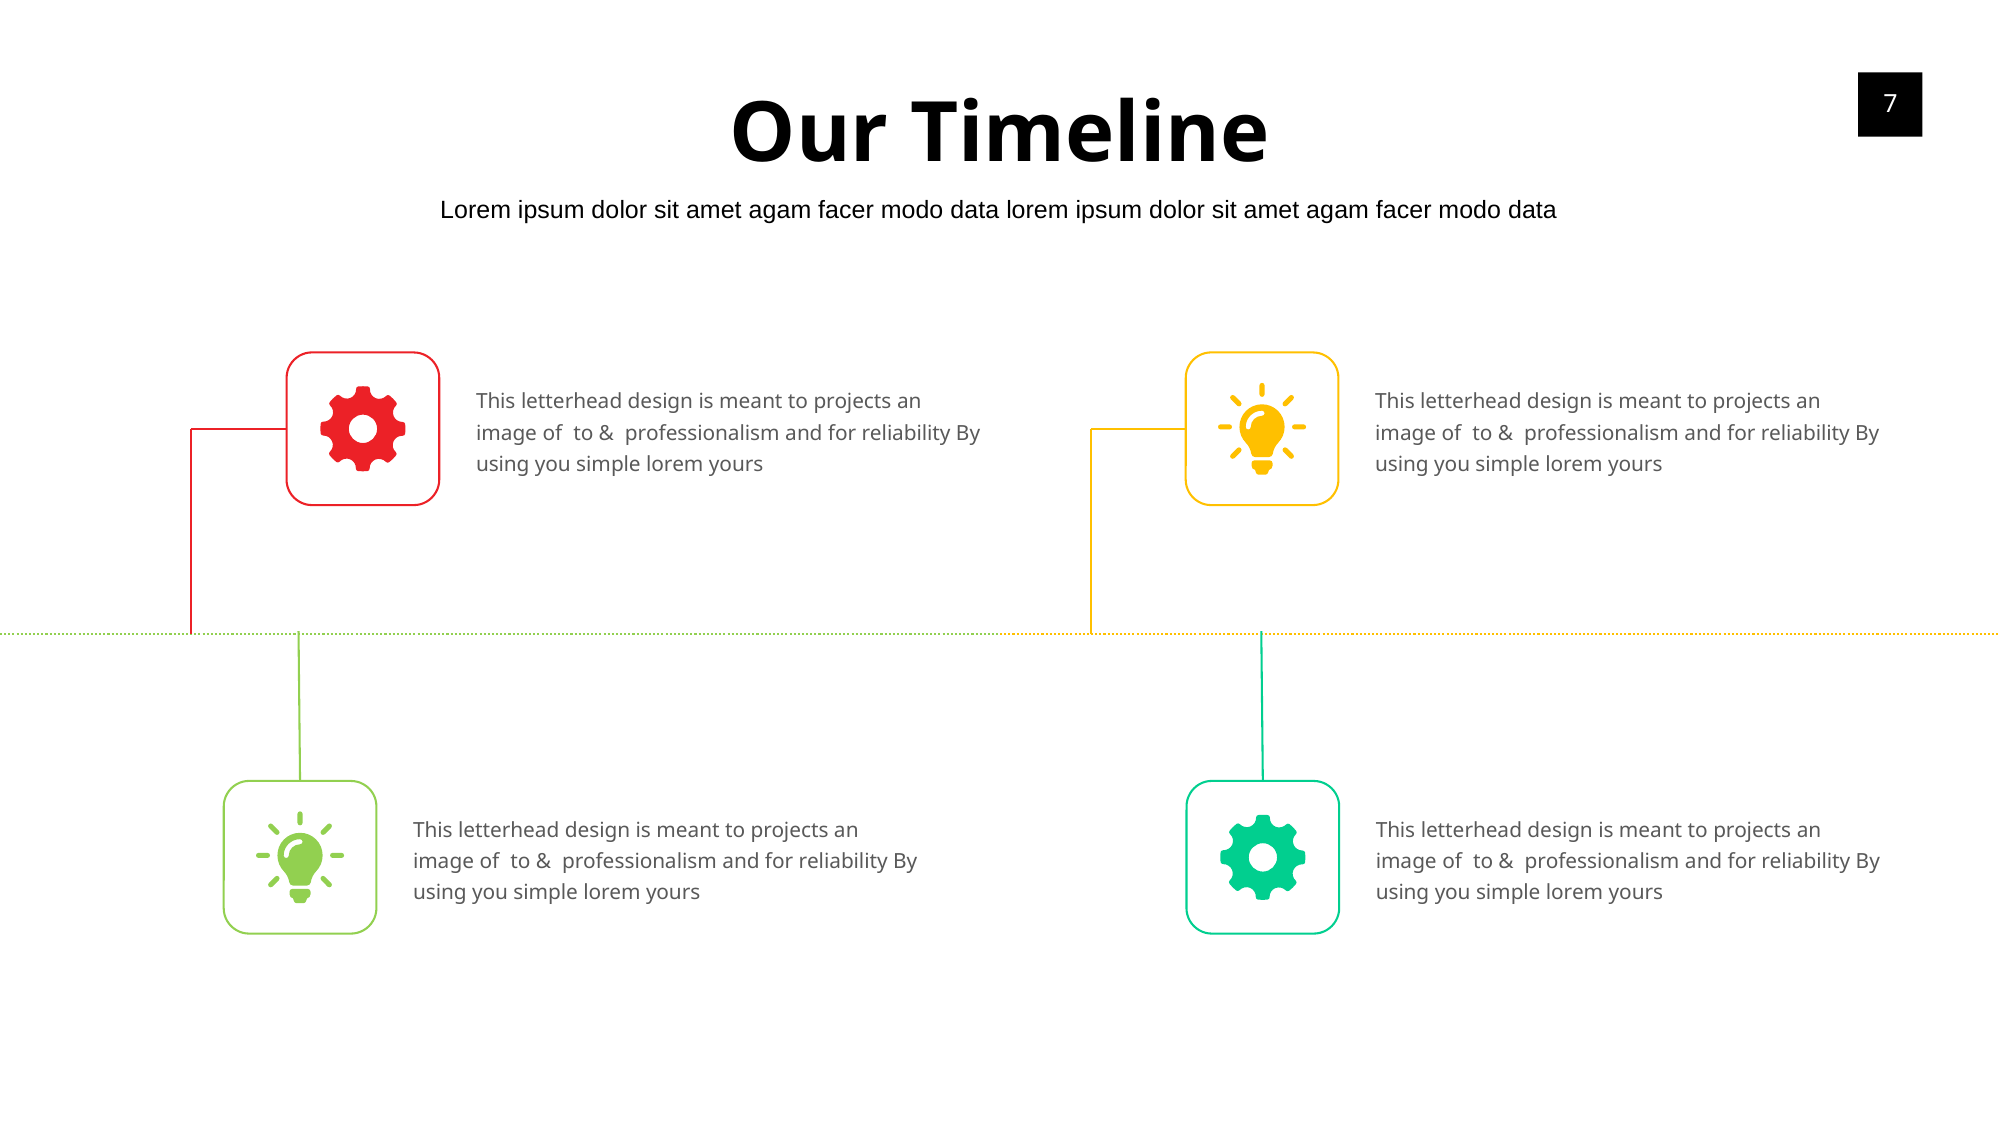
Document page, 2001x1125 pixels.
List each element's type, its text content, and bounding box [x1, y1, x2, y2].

subtitle Lorem ipsum dolor sit amet agam facer modo data lorem ipsum dolor sit amet agam facer modo data [137, 191, 1863, 227]
title Our Timeline [137, 78, 1863, 191]
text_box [0, 352, 2000, 934]
slide_number 7 [1854, 78, 1927, 130]
